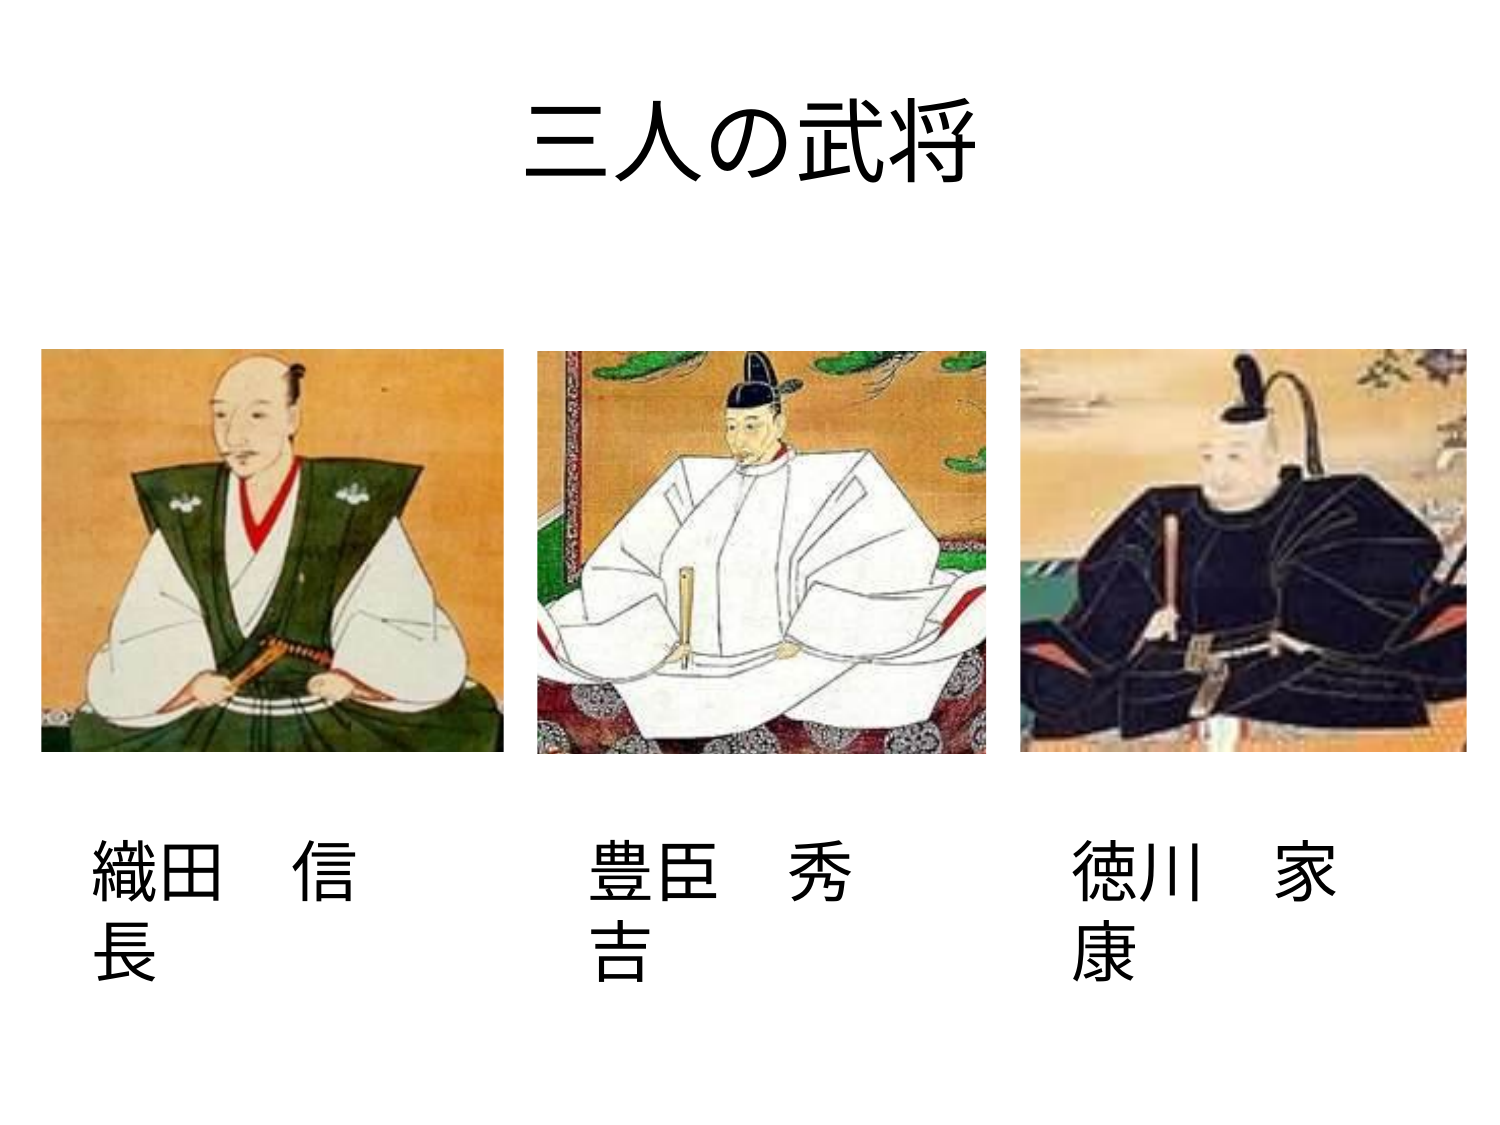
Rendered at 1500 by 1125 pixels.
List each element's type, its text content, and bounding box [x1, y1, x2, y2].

text_box 織田 信長 [76, 822, 432, 997]
text_box 徳川 家康 [1057, 822, 1412, 997]
title 三人の武将 [75, 45, 1425, 233]
picture [537, 350, 987, 754]
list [41, 349, 504, 752]
text_box 豊臣 秀吉 [572, 822, 928, 997]
picture [1020, 349, 1467, 752]
